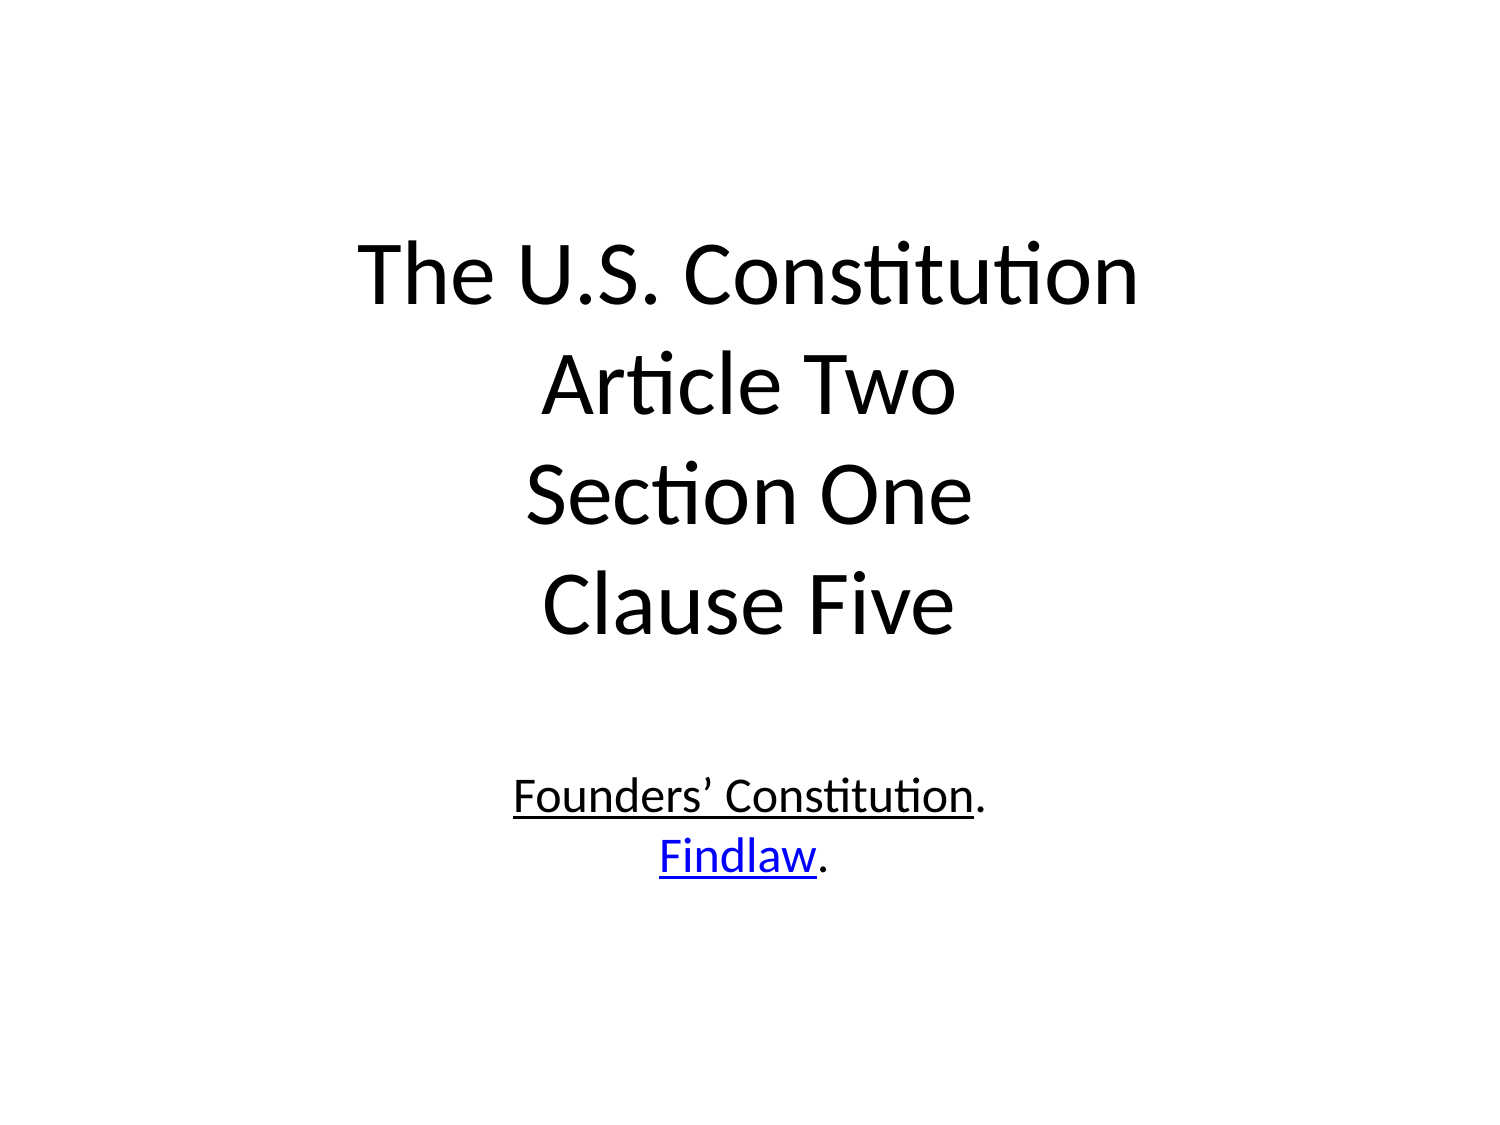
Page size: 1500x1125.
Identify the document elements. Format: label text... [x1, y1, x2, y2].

title The U.S. Constitution Article Two Section One Clause Five Founders’ Constitution. Findlaw. [74, 44, 1426, 1051]
